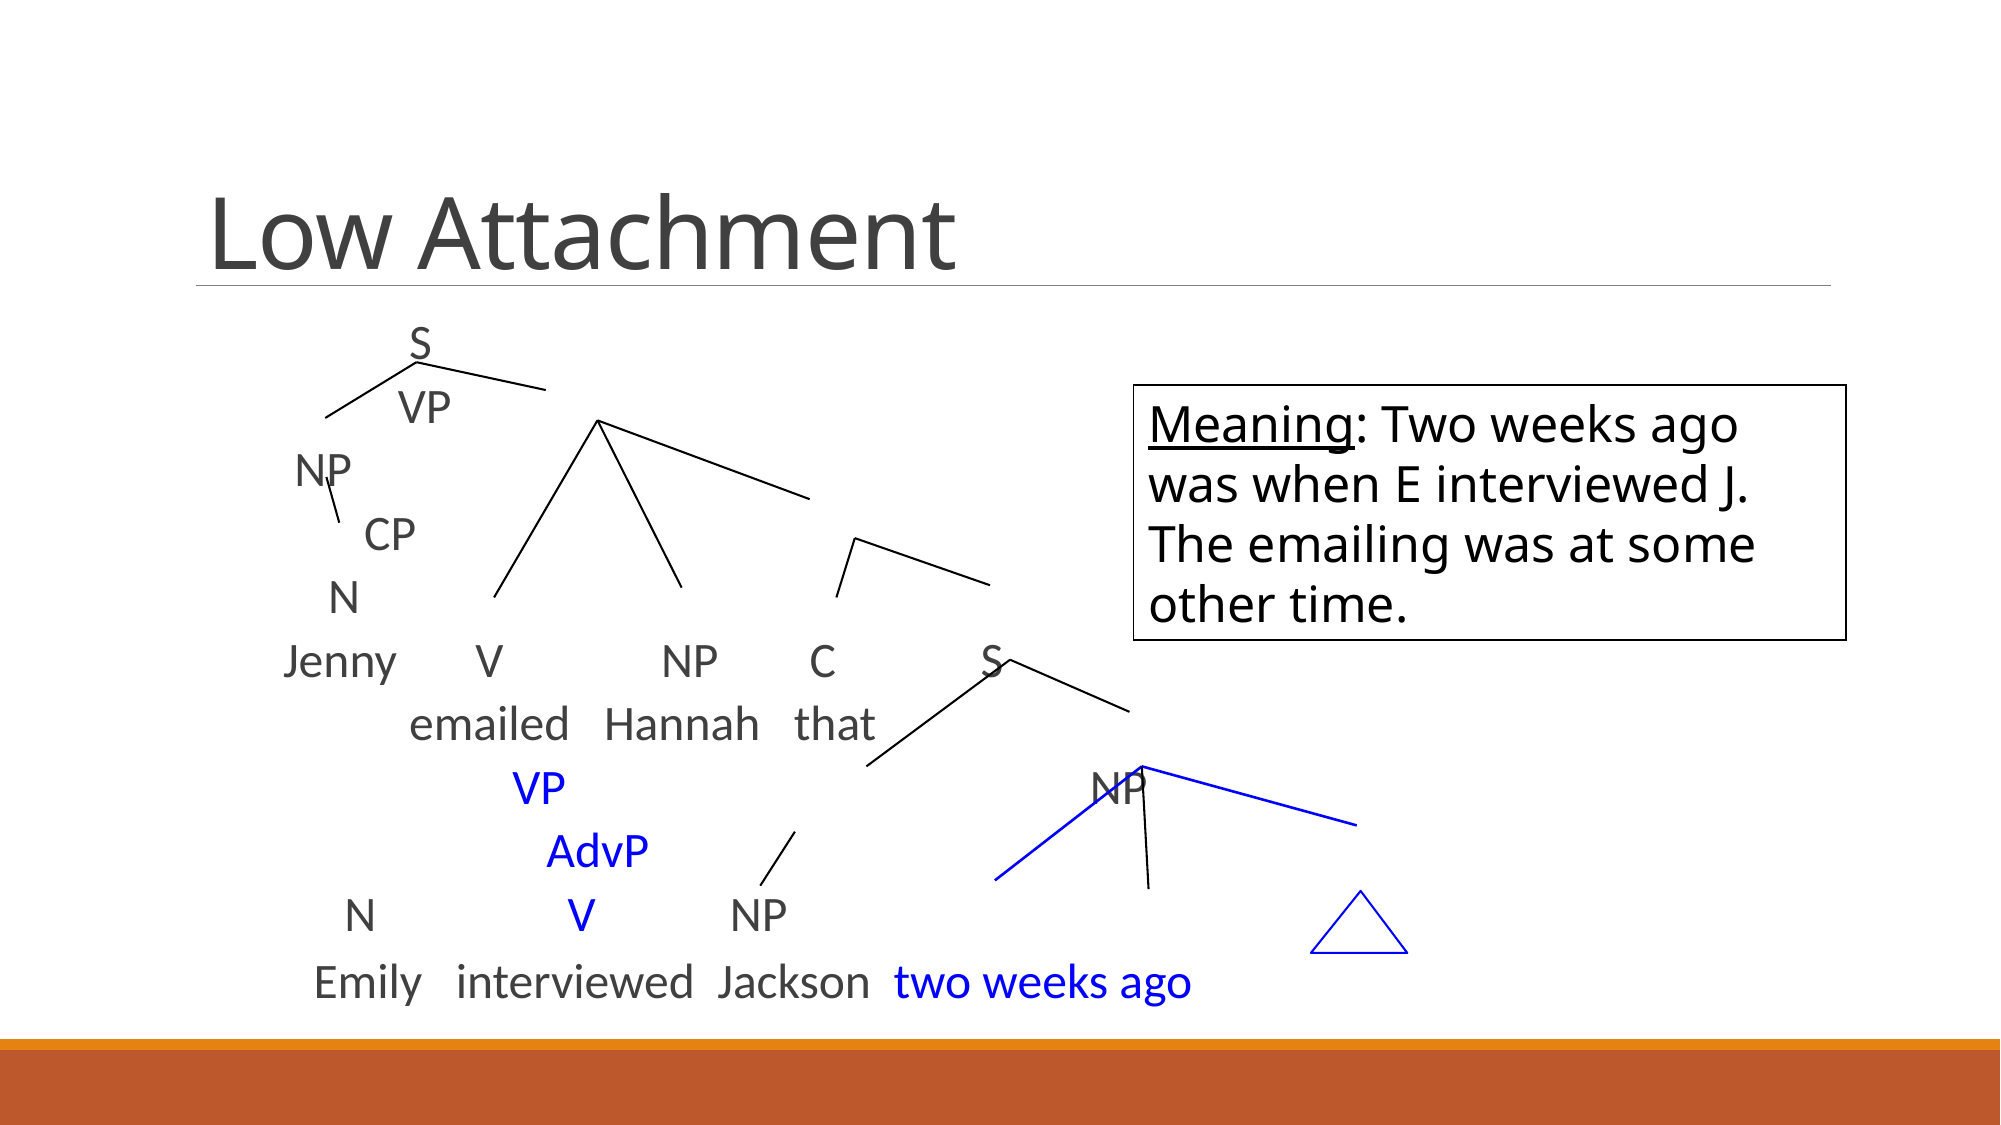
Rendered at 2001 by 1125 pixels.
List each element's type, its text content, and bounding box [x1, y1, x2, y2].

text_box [688, 419, 811, 500]
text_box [835, 537, 856, 598]
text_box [1141, 765, 1150, 890]
title Low Attachment [191, 161, 1542, 298]
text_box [994, 765, 1139, 881]
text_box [415, 361, 547, 391]
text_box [854, 537, 991, 586]
list S VP NP CP N Jenny V NP C S emailed Hannah that VP NP AdvP N V NP Emily interviewed Jackson two weeks ago [215, 302, 1650, 1058]
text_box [596, 419, 683, 589]
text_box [759, 831, 796, 887]
text_box [1309, 889, 1409, 955]
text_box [324, 361, 417, 419]
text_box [865, 659, 1011, 767]
text_box Meaning: Two weeks ago was when E interviewed J. The emailing was at some other time. [1133, 385, 1846, 640]
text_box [493, 419, 598, 598]
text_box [1017, 659, 1130, 713]
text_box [1155, 765, 1358, 826]
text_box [325, 476, 340, 524]
